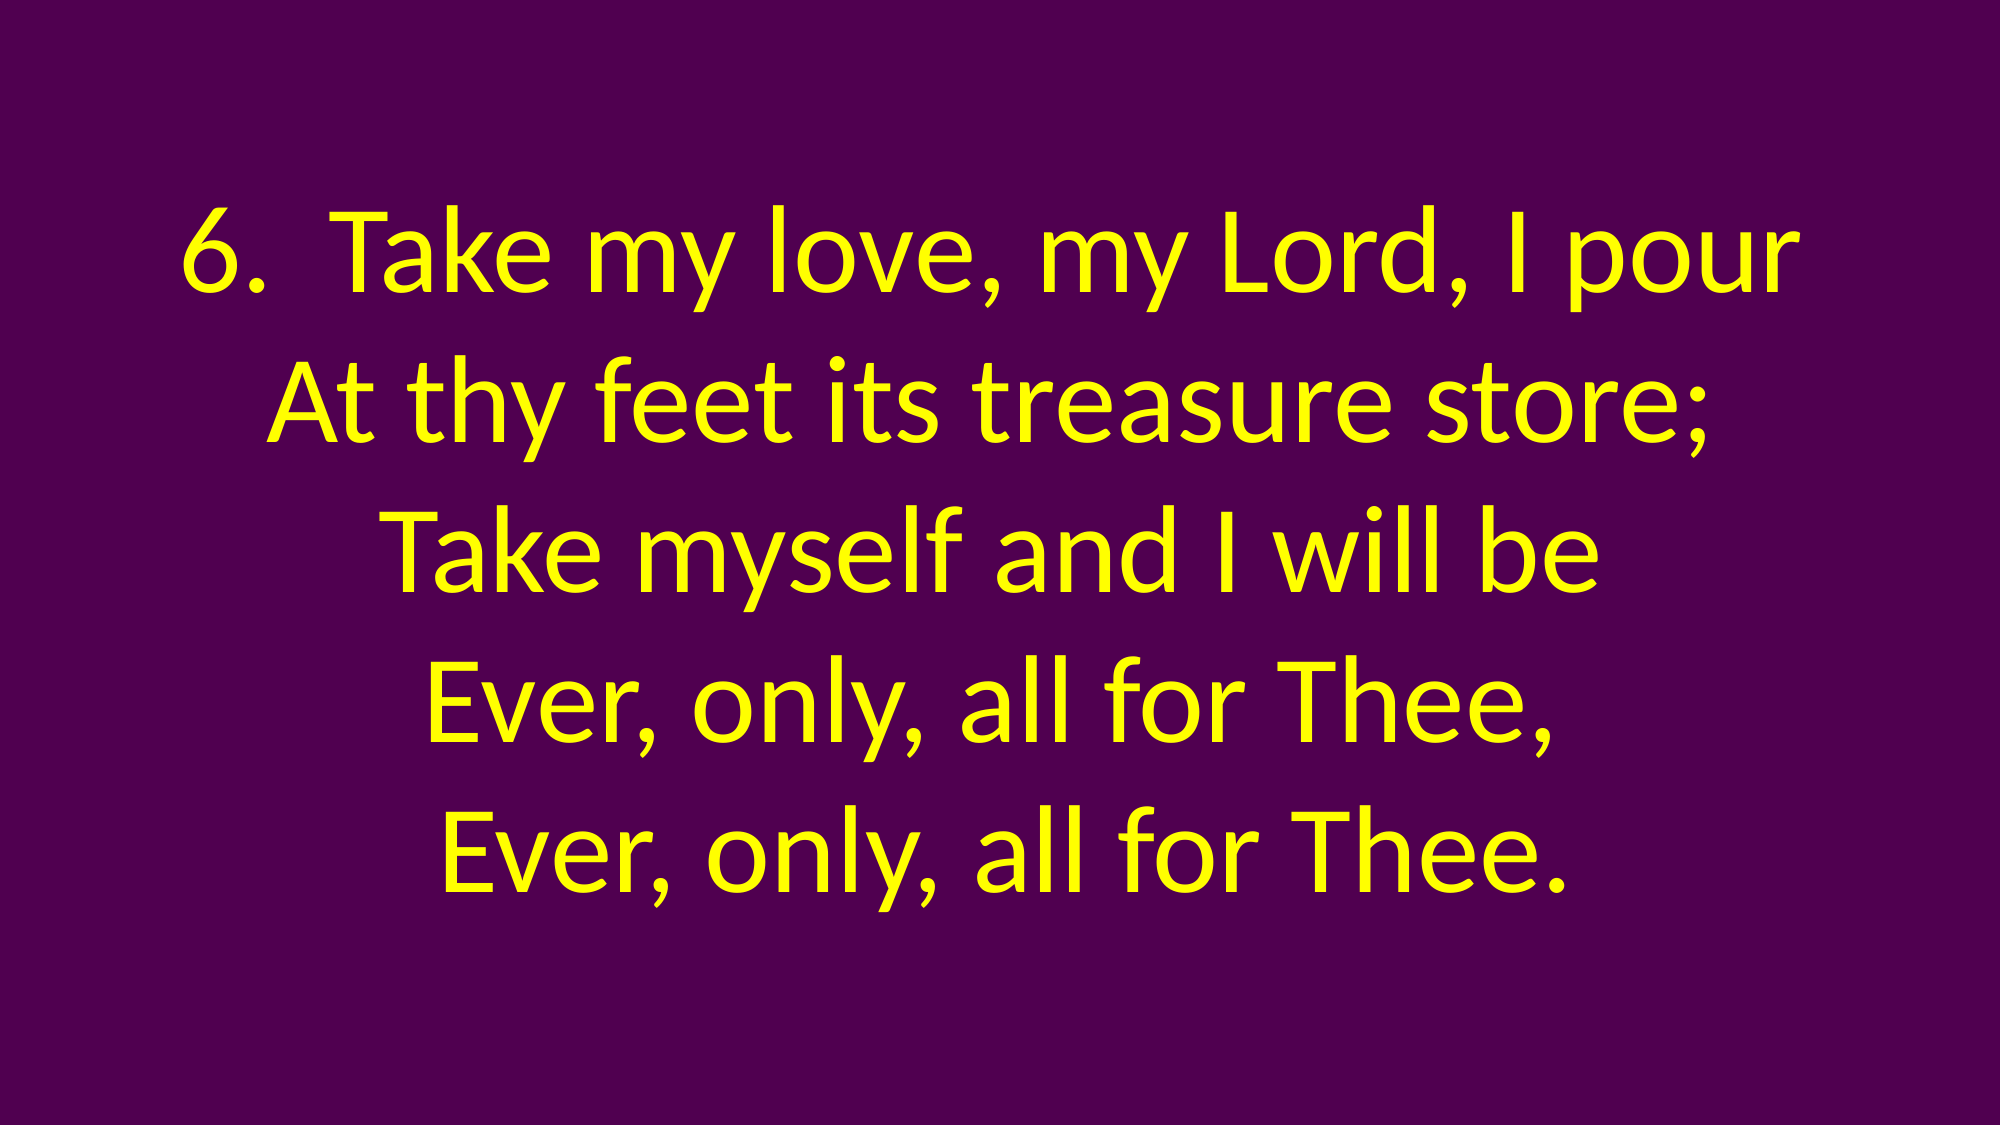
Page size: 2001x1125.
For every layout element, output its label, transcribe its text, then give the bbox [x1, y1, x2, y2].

text_box 6. Take my love, my Lord, I pour At thy feet its treasure store; Take myself and I will be Ever, only, all for Thee, Ever, only, all for Thee. [0, 159, 2000, 925]
